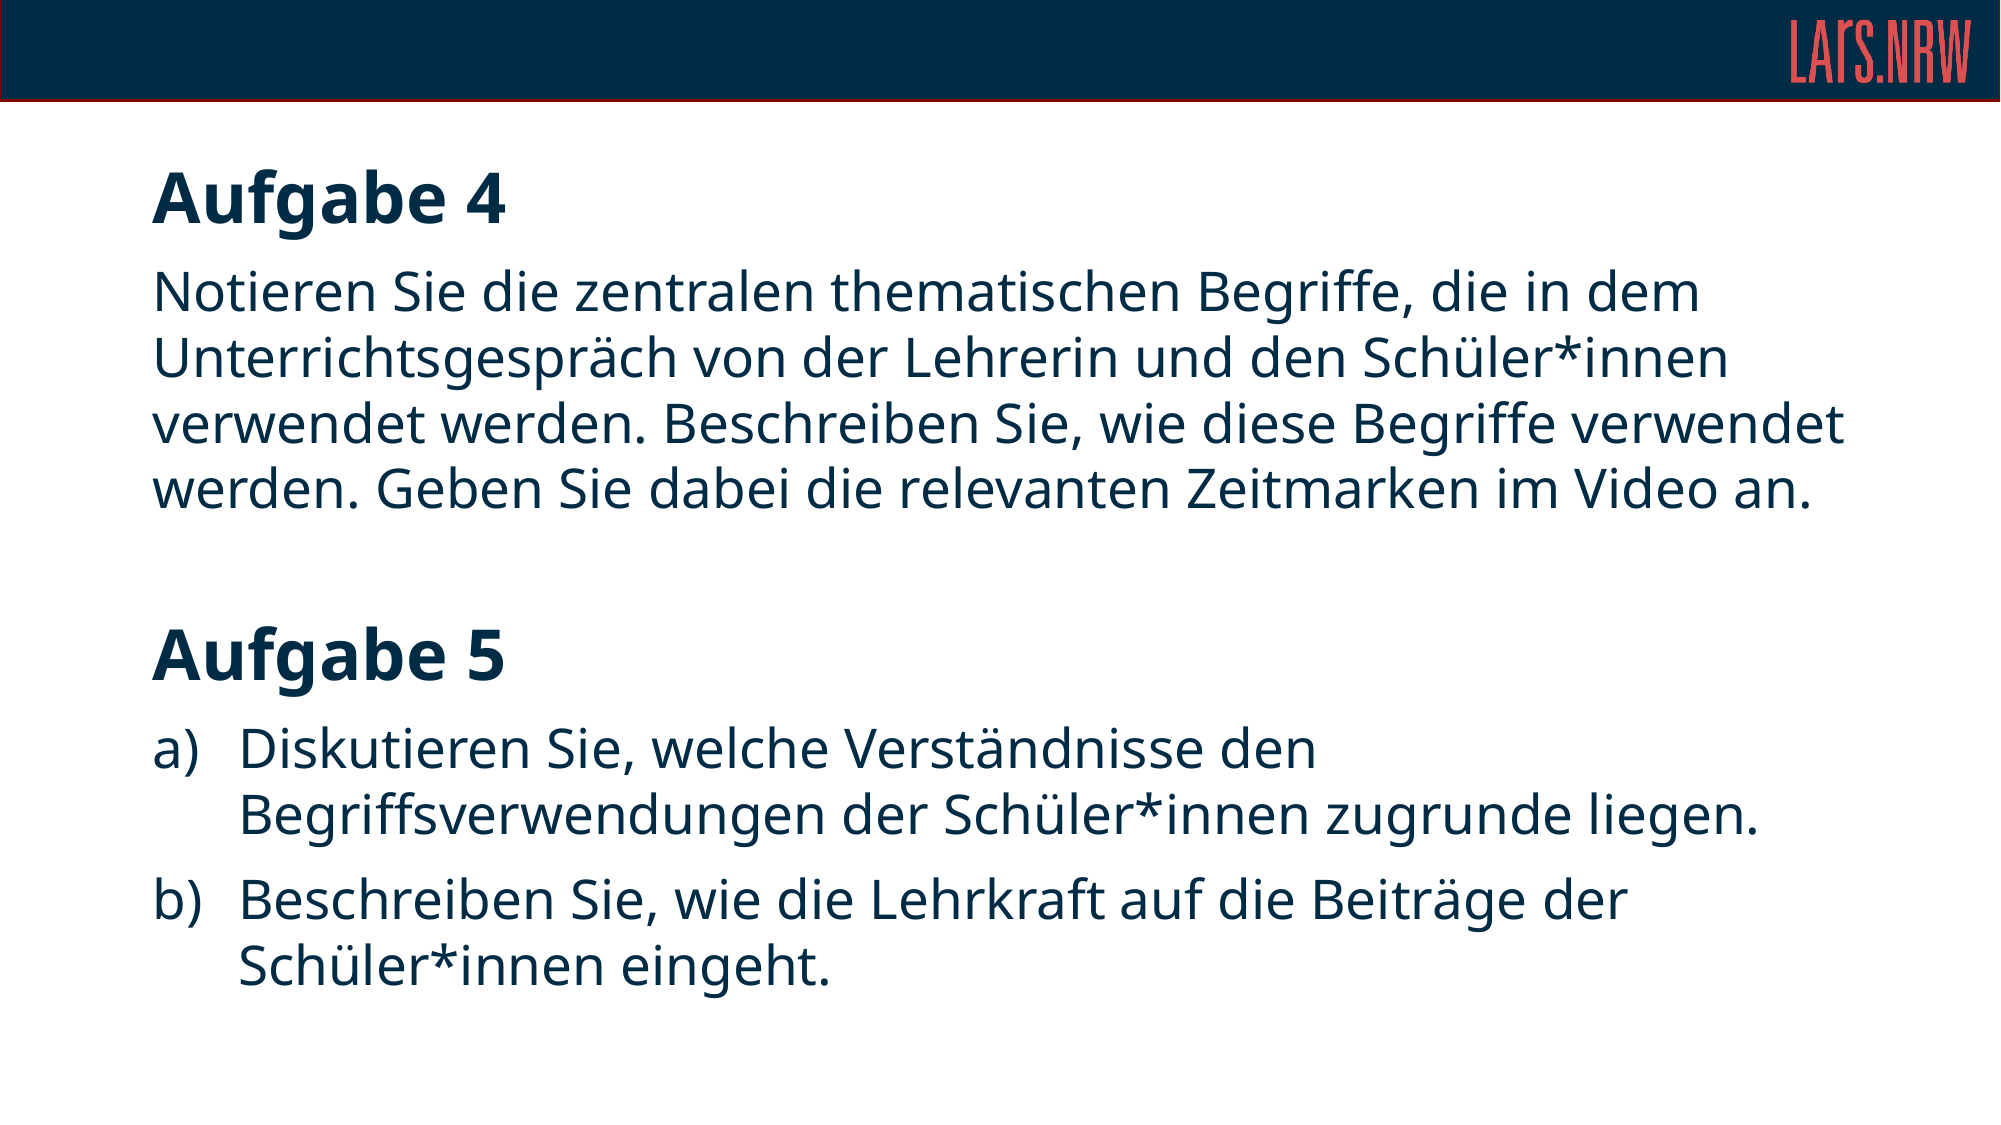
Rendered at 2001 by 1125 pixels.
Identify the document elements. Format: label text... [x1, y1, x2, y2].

picture [1773, 6, 1977, 99]
list Aufgabe 4 Notieren Sie die zentralen thematischen Begriffe, die in dem Unterrichtsgespräch von der Lehrerin und den Schüler*innen verwendet werden. Beschreiben Sie, wie diese Begriffe verwendet werden. Geben Sie dabei die relevanten Zeitmarken im Video an. Aufgabe 5 Diskutieren Sie, welche Verständnisse den Begriffsverwendungen der Schüler*innen zugrunde liegen. Beschreiben Sie, wie die Lehrkraft auf die Beiträge der Schüler*innen eingeht. [137, 145, 1863, 1014]
